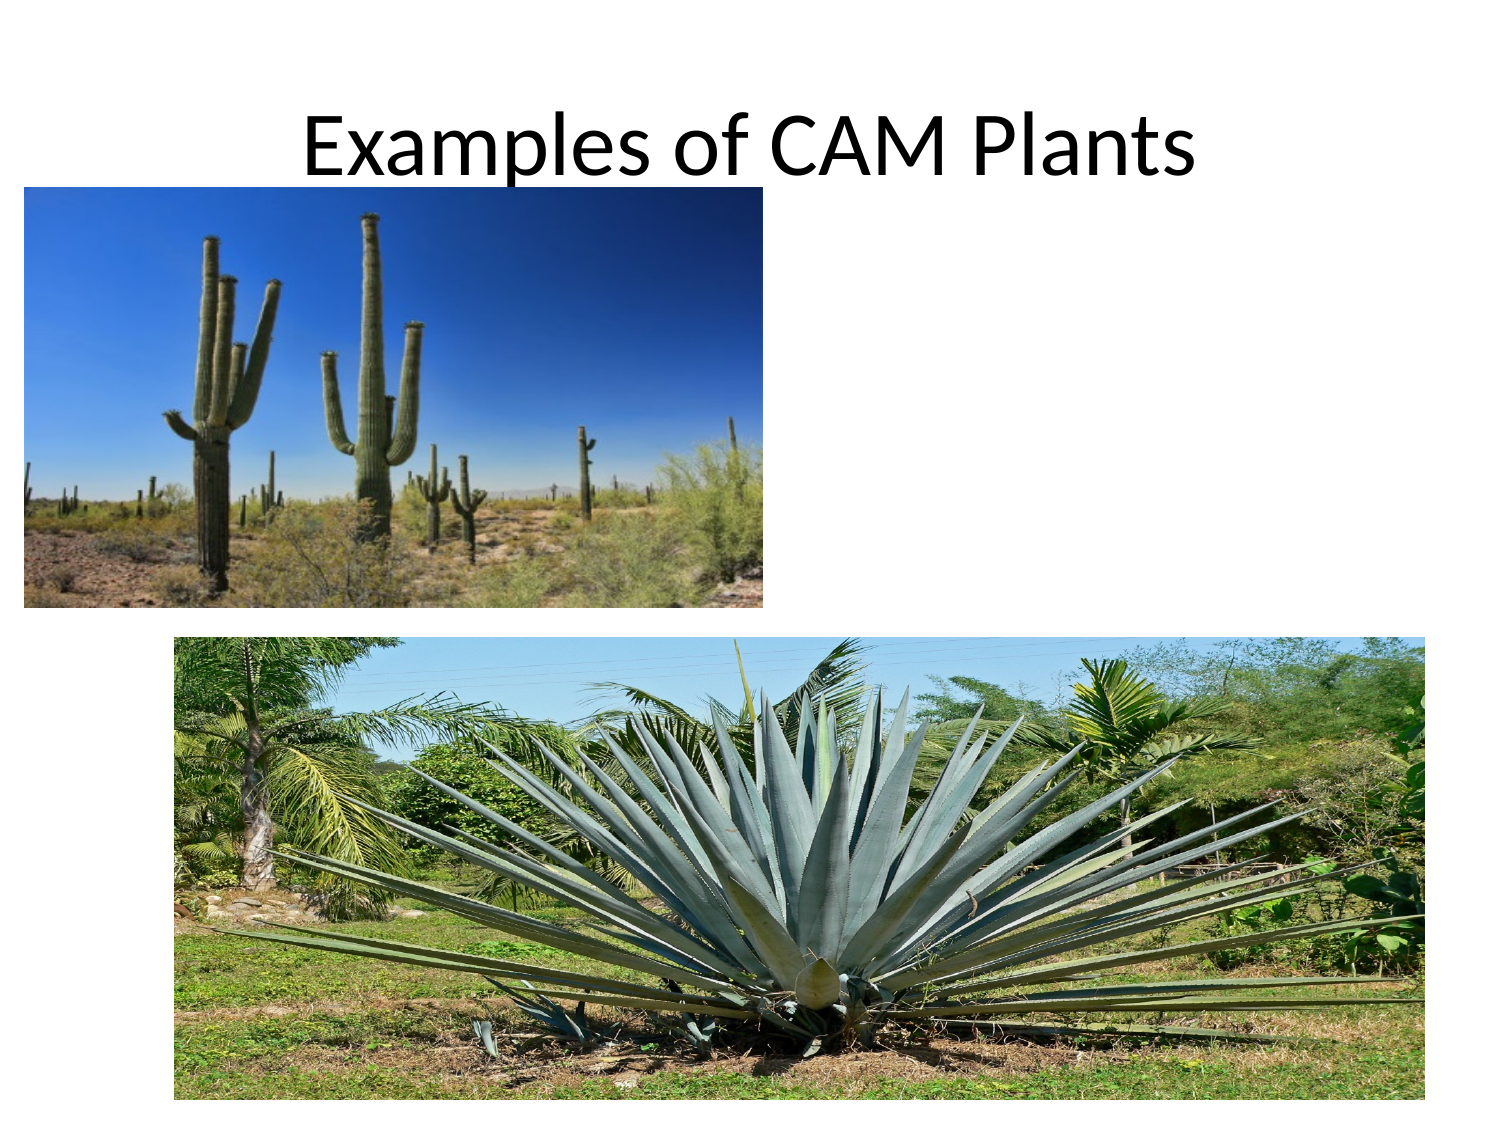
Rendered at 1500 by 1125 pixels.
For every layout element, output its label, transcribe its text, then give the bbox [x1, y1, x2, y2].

title Examples of CAM Plants [75, 45, 1425, 233]
picture [174, 637, 1426, 1101]
picture [24, 187, 763, 609]
